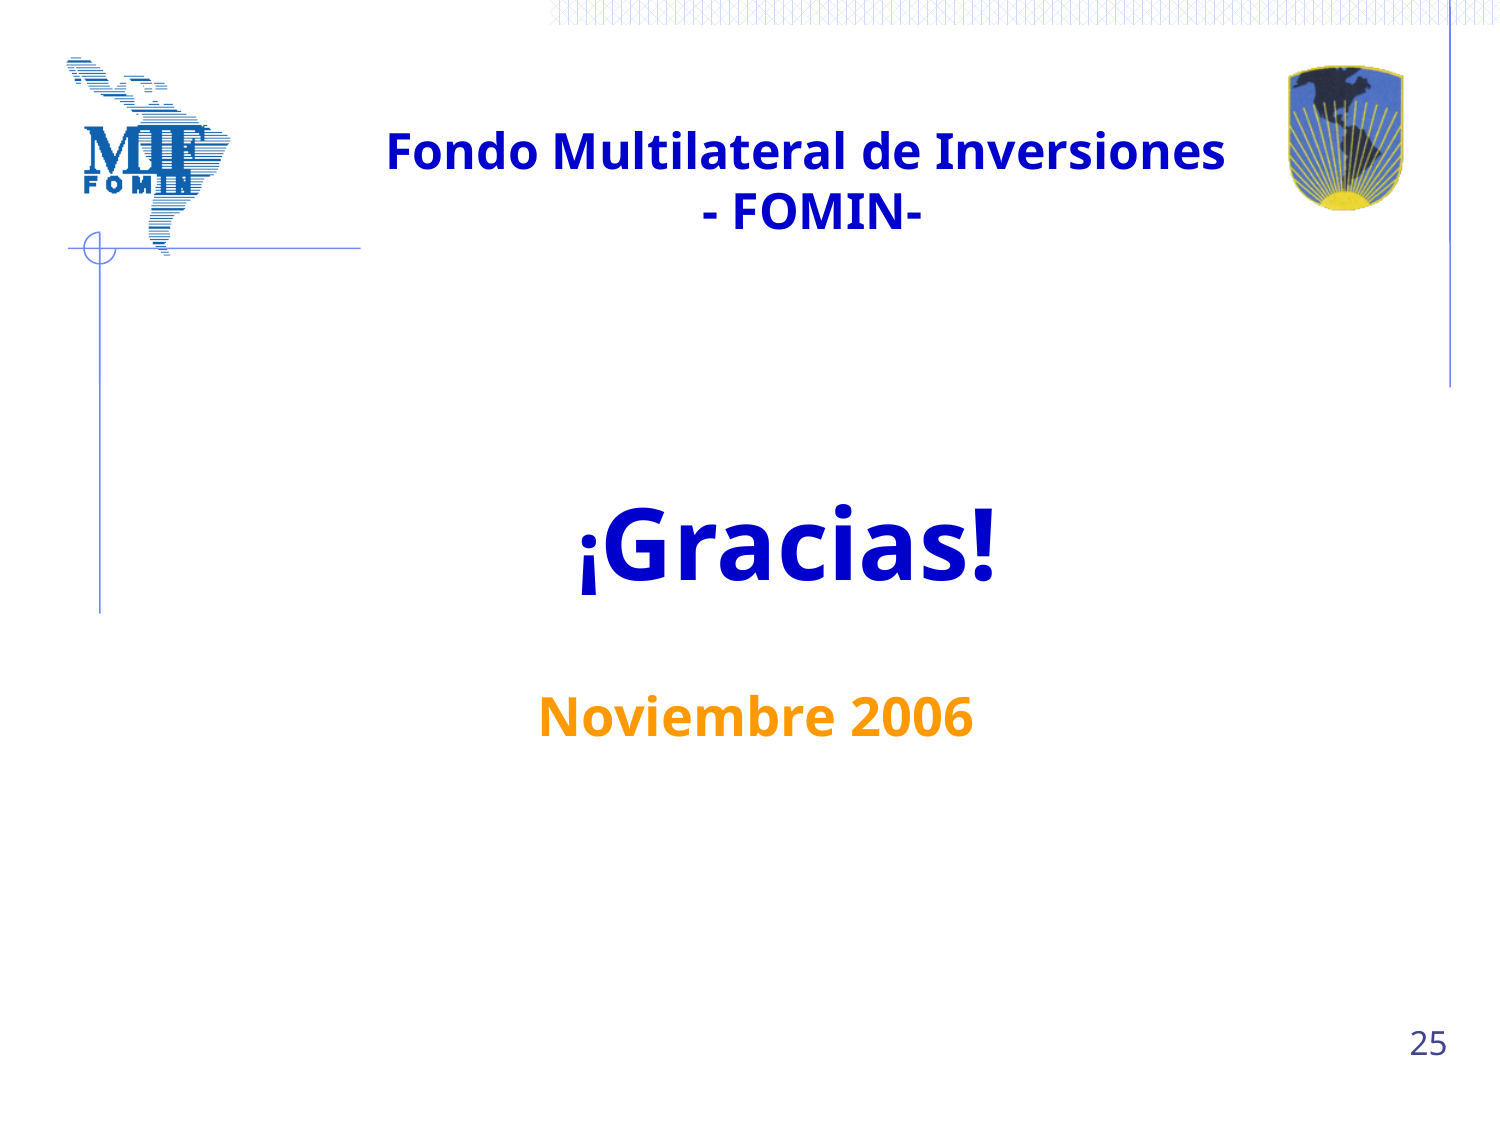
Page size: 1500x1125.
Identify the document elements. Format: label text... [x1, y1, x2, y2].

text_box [1287, 62, 1406, 213]
text_box ¡Gracias! [125, 450, 1450, 632]
text_box Fondo Multilateral de Inversiones - FOMIN- [258, 112, 1388, 250]
slide_number 25 [1149, 999, 1463, 1076]
picture [49, 49, 254, 263]
text_box Noviembre 2006 [62, 674, 1450, 755]
